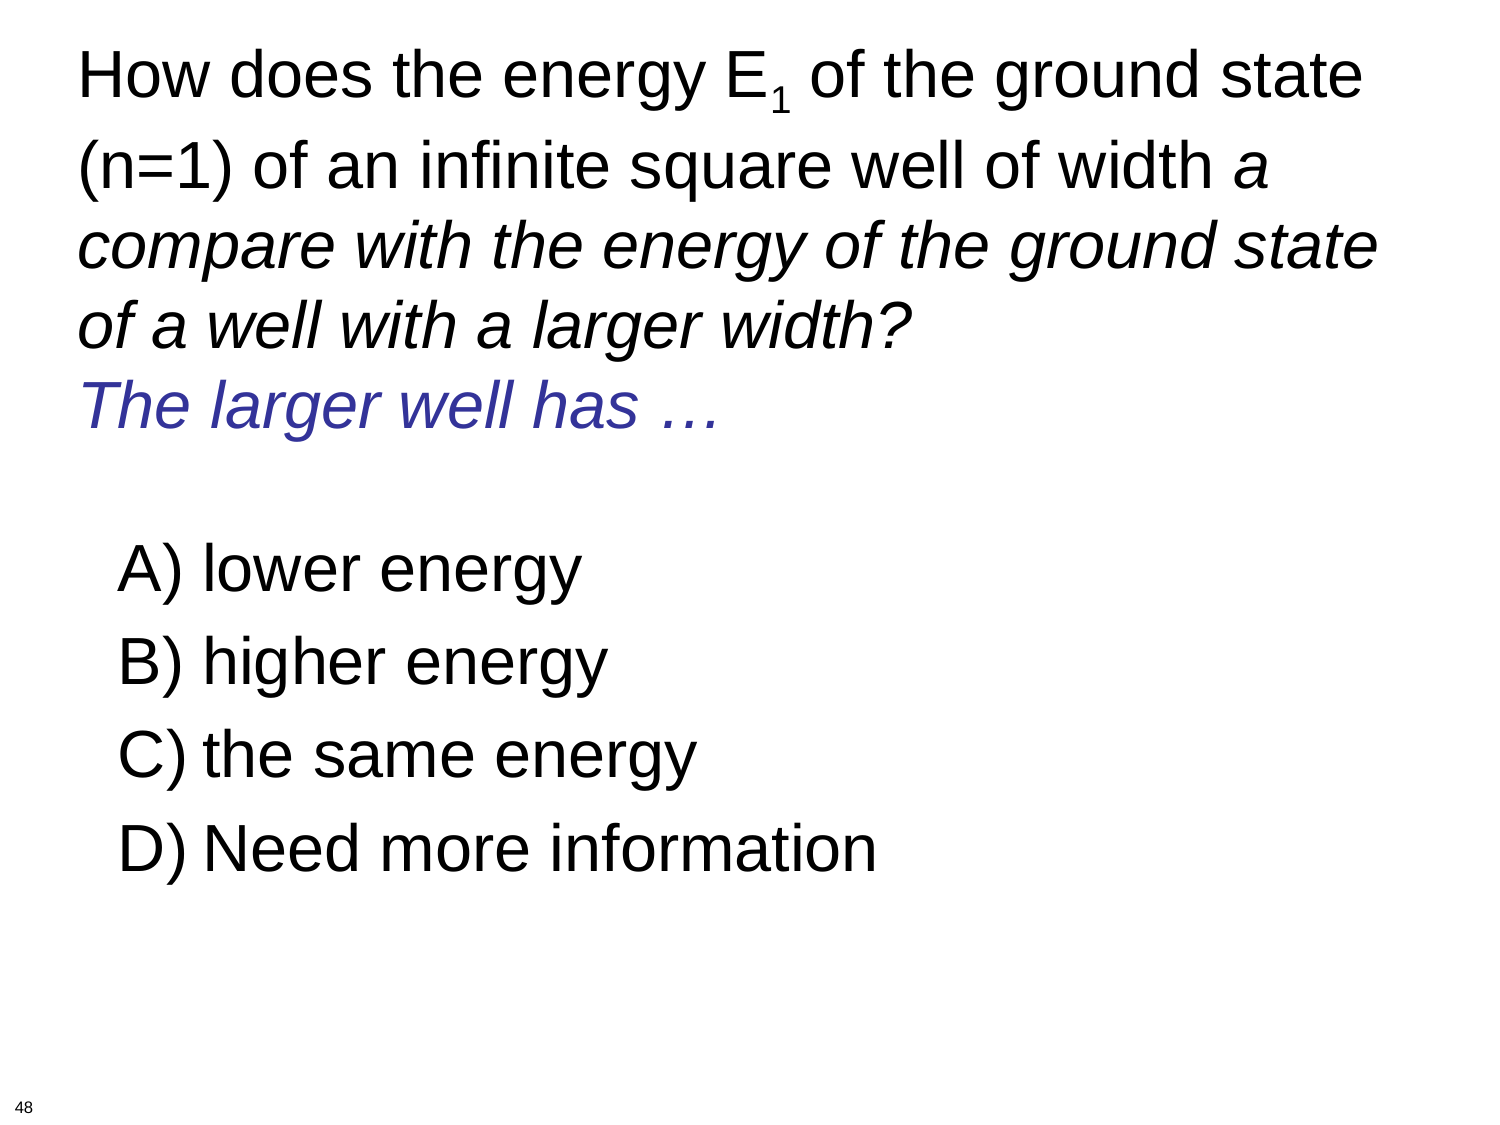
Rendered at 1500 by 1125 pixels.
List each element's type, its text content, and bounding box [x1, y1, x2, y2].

list lower energy higher energy the same energy Need more information [102, 517, 1378, 823]
title How does the energy E1 of the ground state (n=1) of an infinite square well of width a compare with the energy of the ground state of a well with a larger width? The larger well has … [62, 23, 1434, 373]
text_box 48 [0, 1089, 50, 1125]
